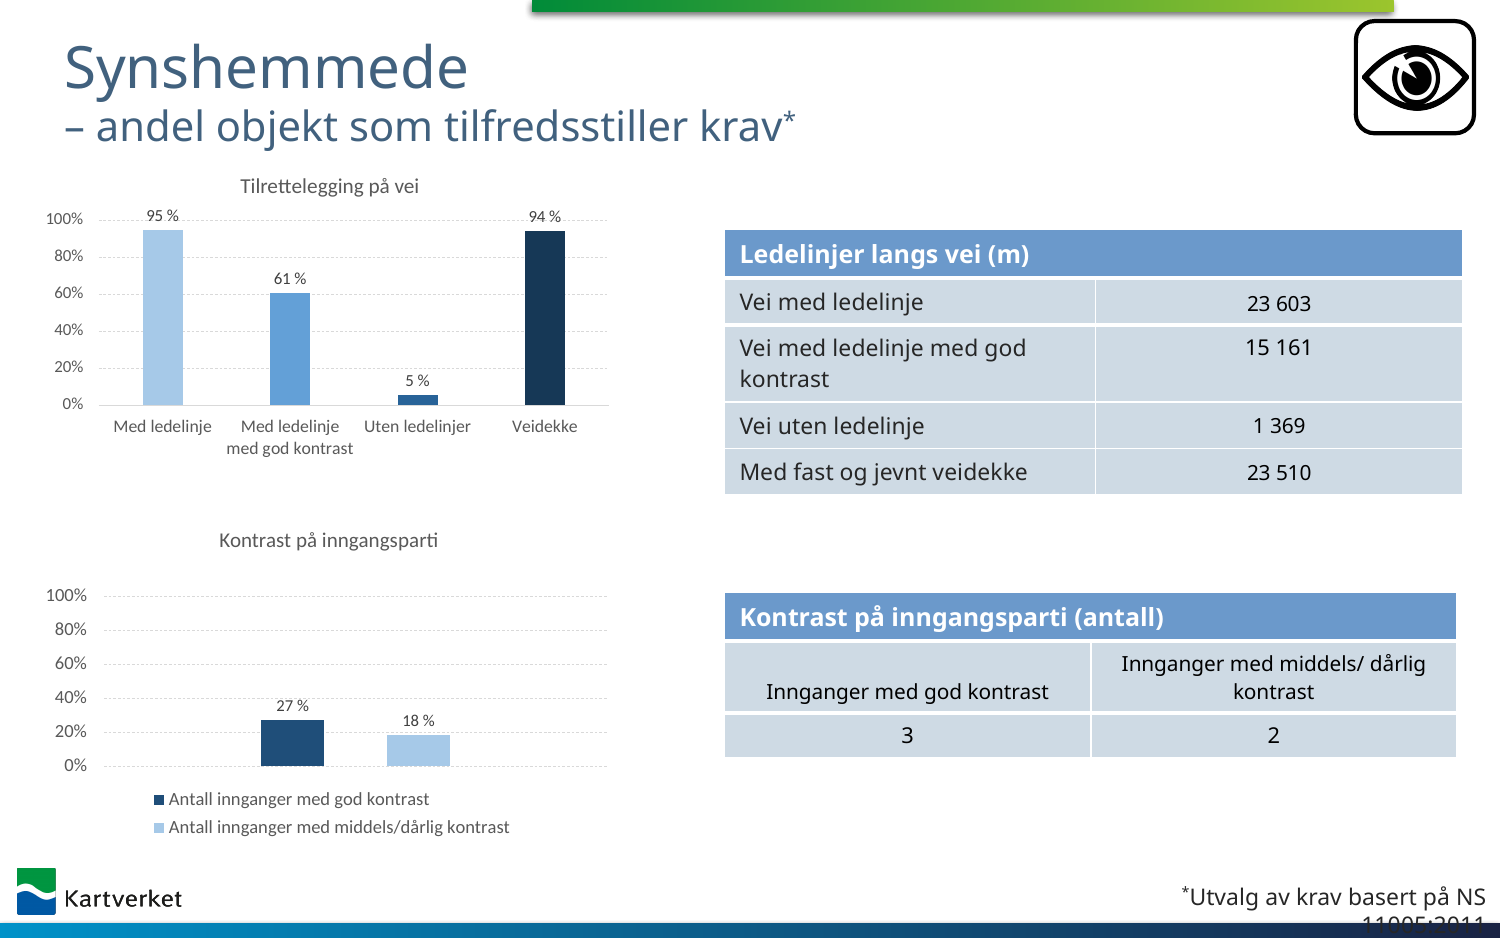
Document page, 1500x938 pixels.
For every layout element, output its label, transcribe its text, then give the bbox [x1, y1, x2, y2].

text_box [1355, 20, 1475, 134]
table_header Kontrast på inngangsparti (antall) [725, 593, 1456, 639]
picture [41, 520, 617, 846]
table_header Ledelinjer langs vei (m) [725, 230, 1462, 276]
table_cell Vei uten ledelinje [725, 403, 1095, 448]
table_cell 1 369 [1096, 403, 1462, 448]
table_cell Med fast og jevnt veidekke [725, 449, 1095, 494]
table_cell 2 [1092, 715, 1456, 757]
table_cell 15 161 [1096, 327, 1462, 401]
table_cell 3 [725, 715, 1090, 757]
table_cell 23 510 [1096, 449, 1462, 494]
table_cell Innganger med god kontrast [725, 643, 1090, 711]
table_cell Vei med ledelinje med god kontrast [725, 327, 1095, 401]
table_cell 23 603 [1096, 280, 1462, 323]
table_cell Innganger med middels/ dårlig kontrast [1092, 643, 1456, 711]
text_box *Utvalg av krav basert på NS 11005:2011 [1068, 873, 1500, 938]
picture [41, 166, 619, 492]
text_box Synshemmede – andel objekt som tilfredsstiller krav* [49, 24, 1431, 158]
table_cell Vei med ledelinje [725, 280, 1095, 323]
